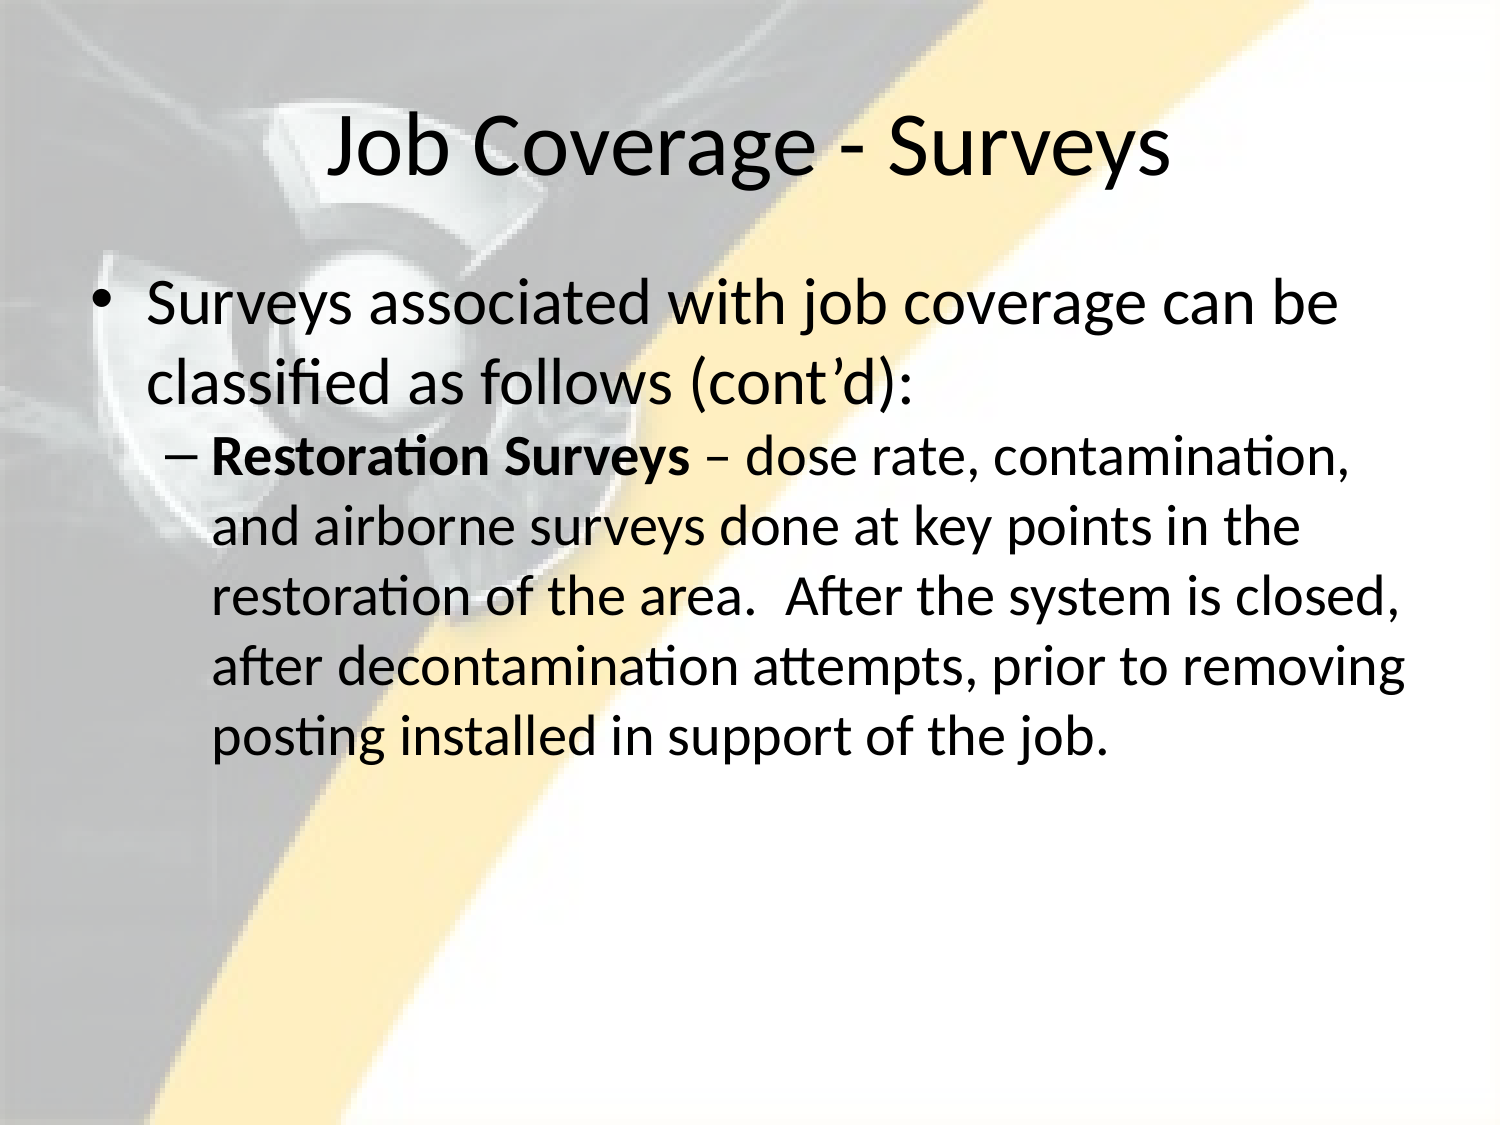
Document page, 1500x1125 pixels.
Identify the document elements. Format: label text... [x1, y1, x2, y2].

title Job Coverage - Surveys [75, 45, 1425, 233]
list Surveys associated with job coverage can be classified as follows (cont’d): Restoration Surveys – dose rate, contamination, and airborne surveys done at key points in the restoration of the area. After the system is closed, after decontamination attempts, prior to removing posting installed in support of the job. [75, 249, 1425, 1025]
